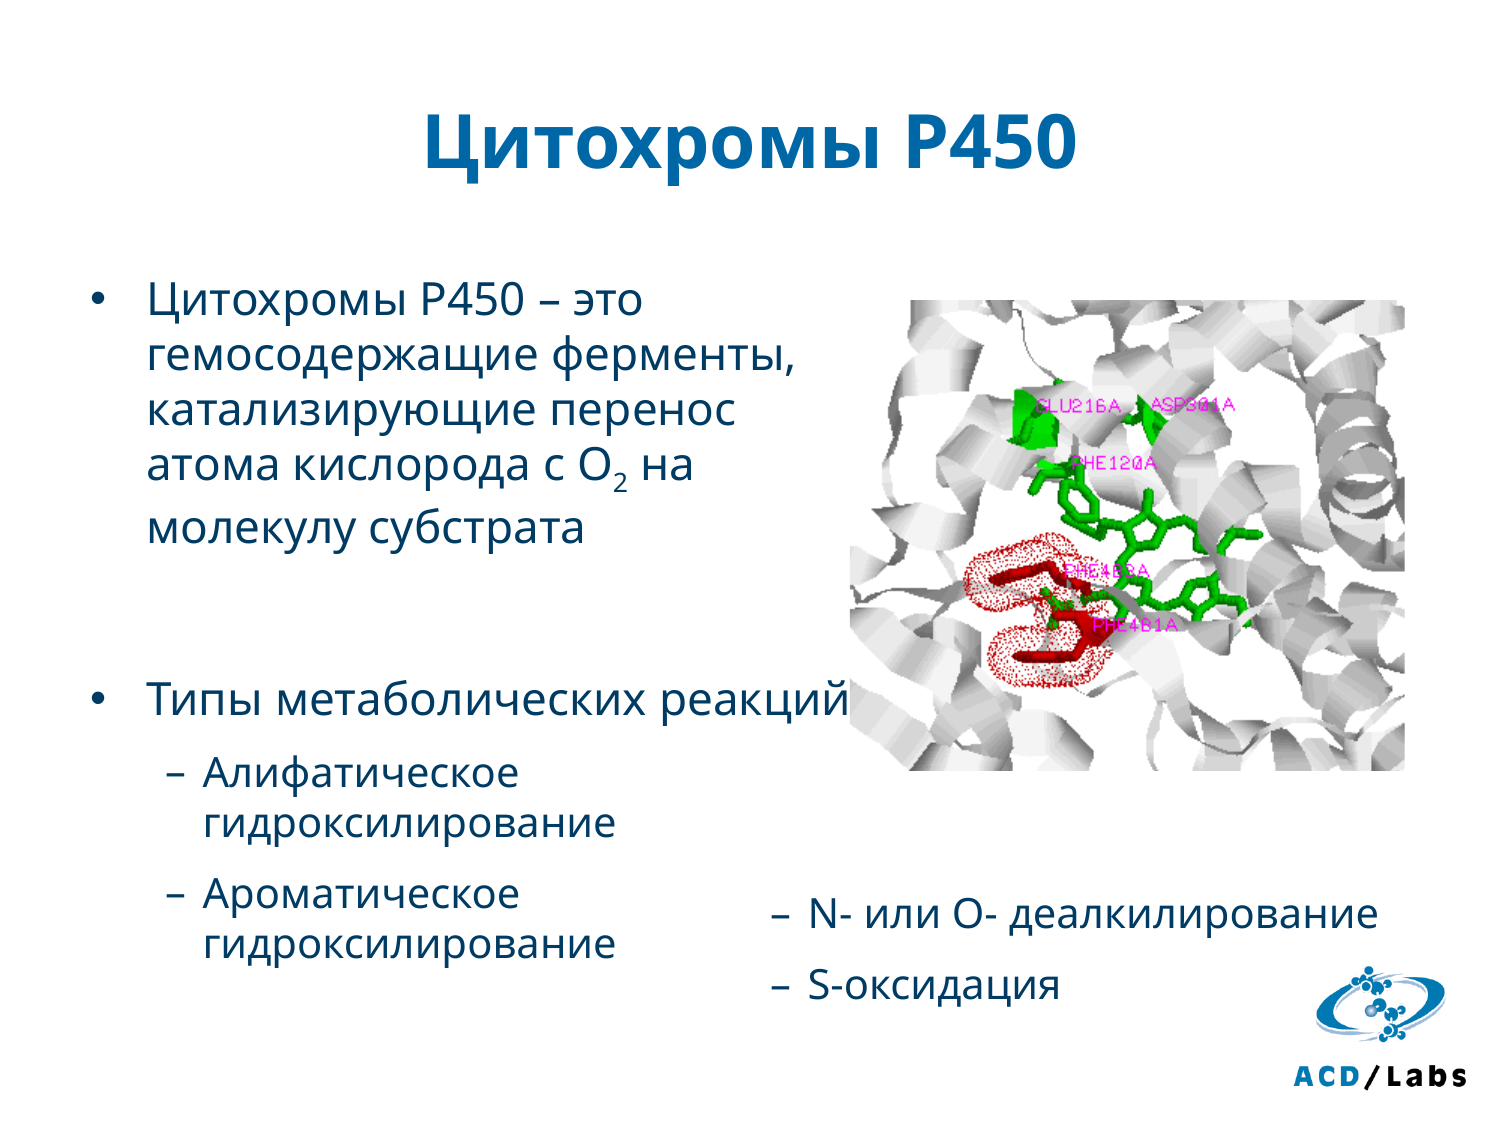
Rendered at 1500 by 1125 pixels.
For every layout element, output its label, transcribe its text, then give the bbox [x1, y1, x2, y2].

picture [849, 299, 1405, 772]
list Цитохромы P450 – это гемосодержащие ферменты, катализирующие перенос атома кислорода с O2 на молекулу субстрата Типы метаболических реакций: Алифатическое гидроксилирование Ароматическое гидроксилирование [74, 262, 892, 1006]
title Цитохромы P450 [74, 44, 1426, 233]
list N- или O- деалкилирование S-оксидация [737, 879, 1500, 1125]
